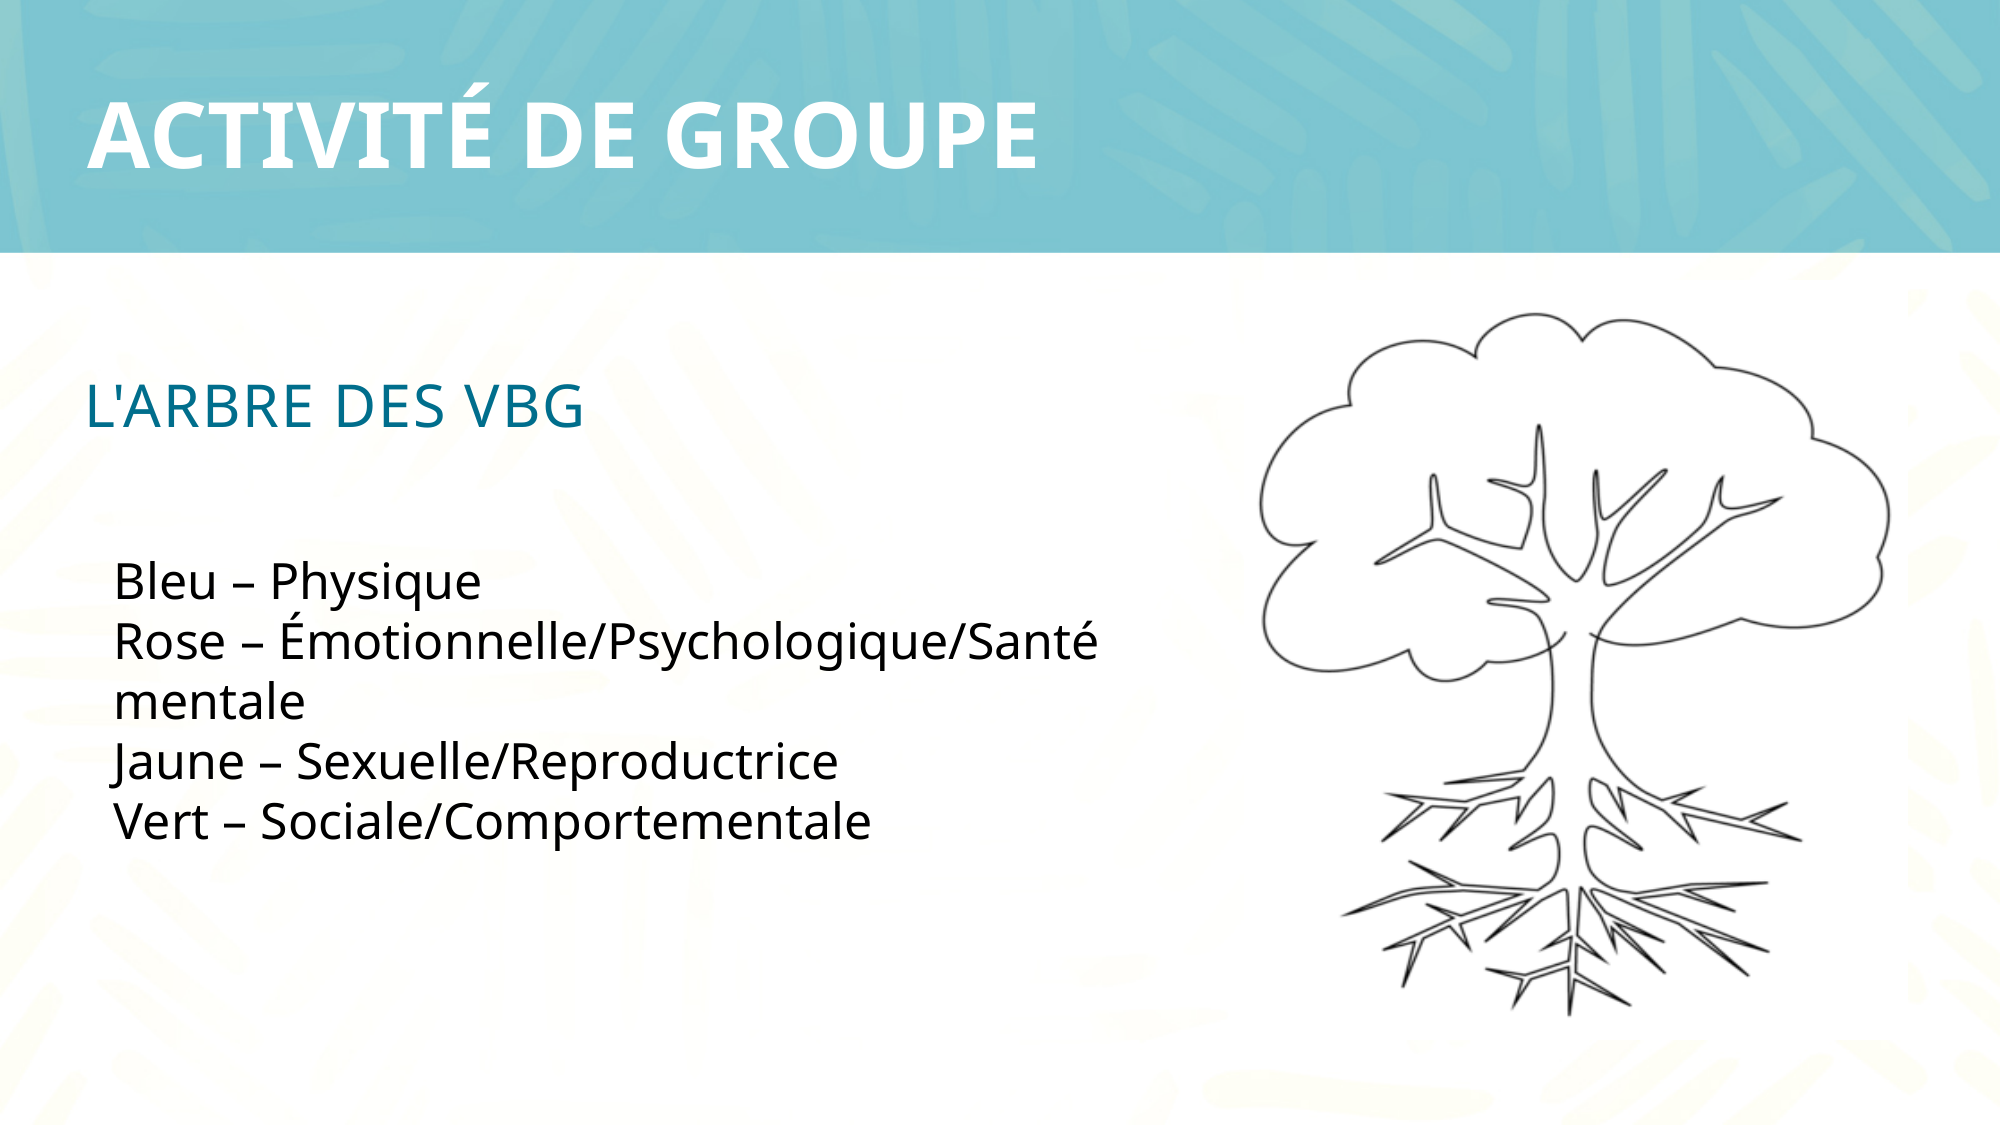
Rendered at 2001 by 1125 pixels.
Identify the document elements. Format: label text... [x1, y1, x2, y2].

title L'arbre des VBG [69, 260, 1946, 447]
picture [0, 0, 2000, 1125]
text_box ACTIVITÉ DE GROUPE [73, 69, 1850, 194]
text_box Bleu – Physique Rose – Émotionnelle/Psychologique/Santé mentale Jaune – Sexuelle/Reproductrice Vert – Sociale/Comportementale [99, 541, 1139, 857]
